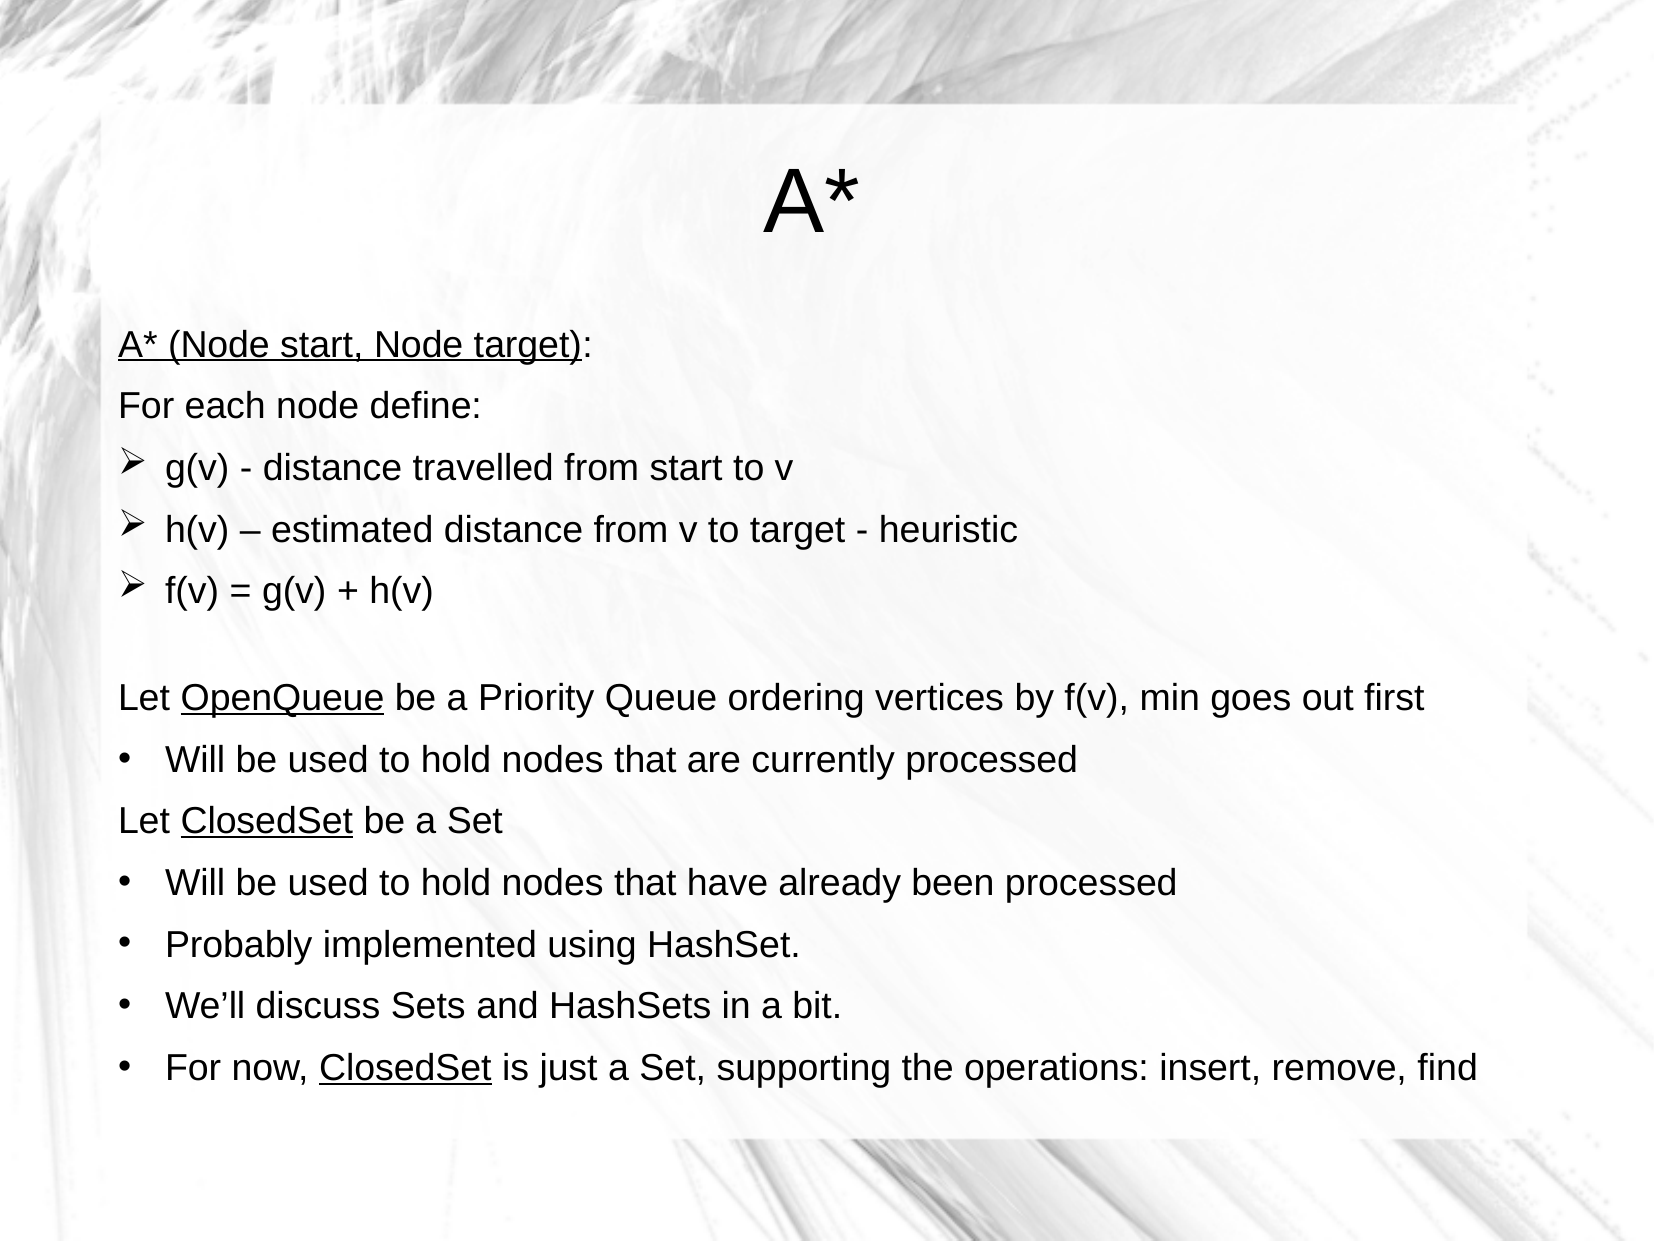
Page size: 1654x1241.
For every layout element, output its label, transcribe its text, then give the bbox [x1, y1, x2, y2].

picture [0, 0, 1654, 1241]
title A* [118, 112, 1506, 281]
list A* (Node start, Node target): For each node define: g(v) - distance travelled from start to v h(v) – estimated distance from v to target - heuristic f(v) = g(v) + h(v) Let OpenQueue be a Priority Queue ordering vertices by f(v), min goes out first Will be used to hold nodes that are currently processed Let ClosedSet be a Set Will be used to hold nodes that have already been processed Probably implemented using HashSet. We’ll discuss Sets and HashSets in a bit. For now, ClosedSet is just a Set, supporting the operations: insert, remove, find [118, 319, 1571, 1102]
